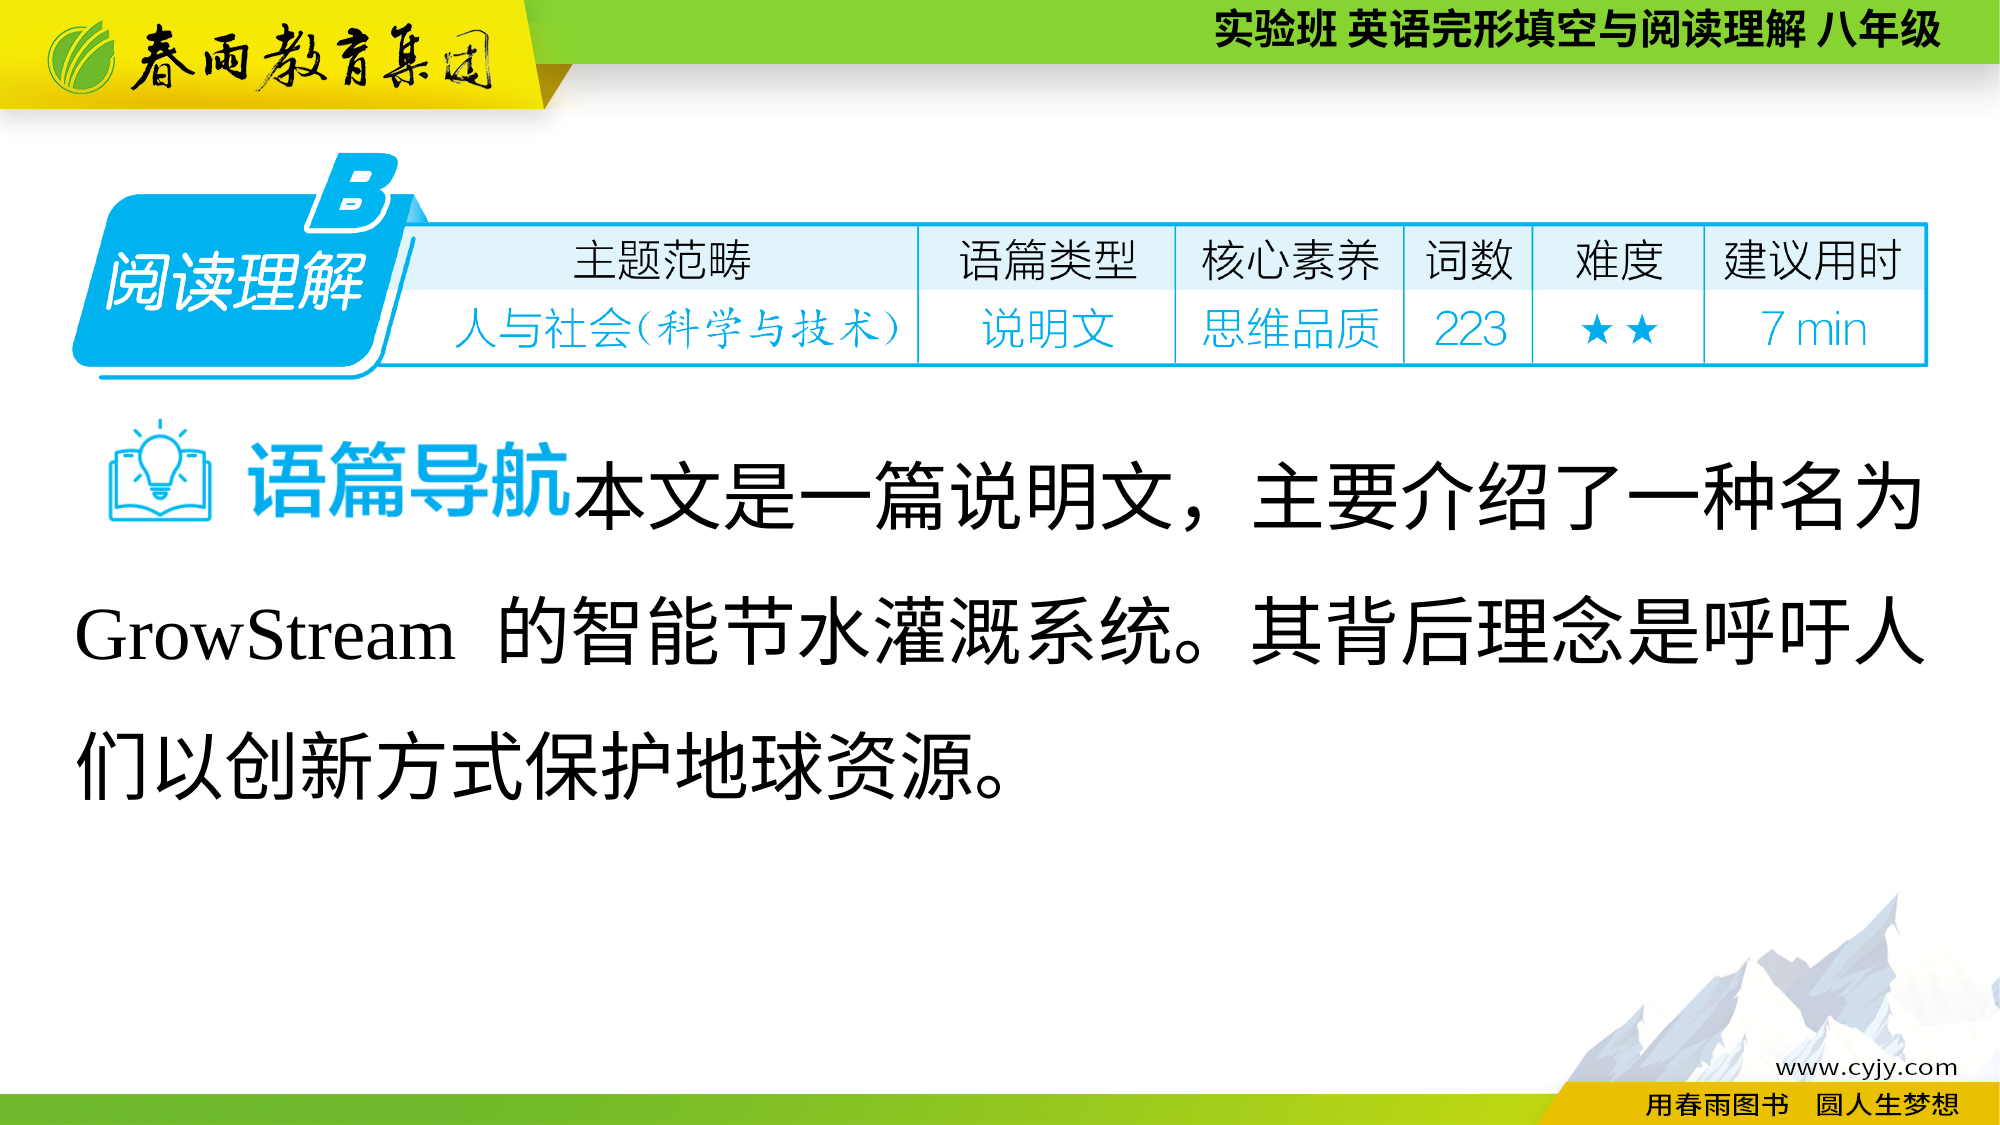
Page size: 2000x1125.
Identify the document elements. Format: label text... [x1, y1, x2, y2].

list 本文是一篇说明文，主要介绍了一种名为 GrowStream 的智能节水灌溉系统。其背后理念是呼吁人们以创新方式保护地球资源。 [59, 397, 1944, 804]
picture [0, 0, 2000, 1125]
